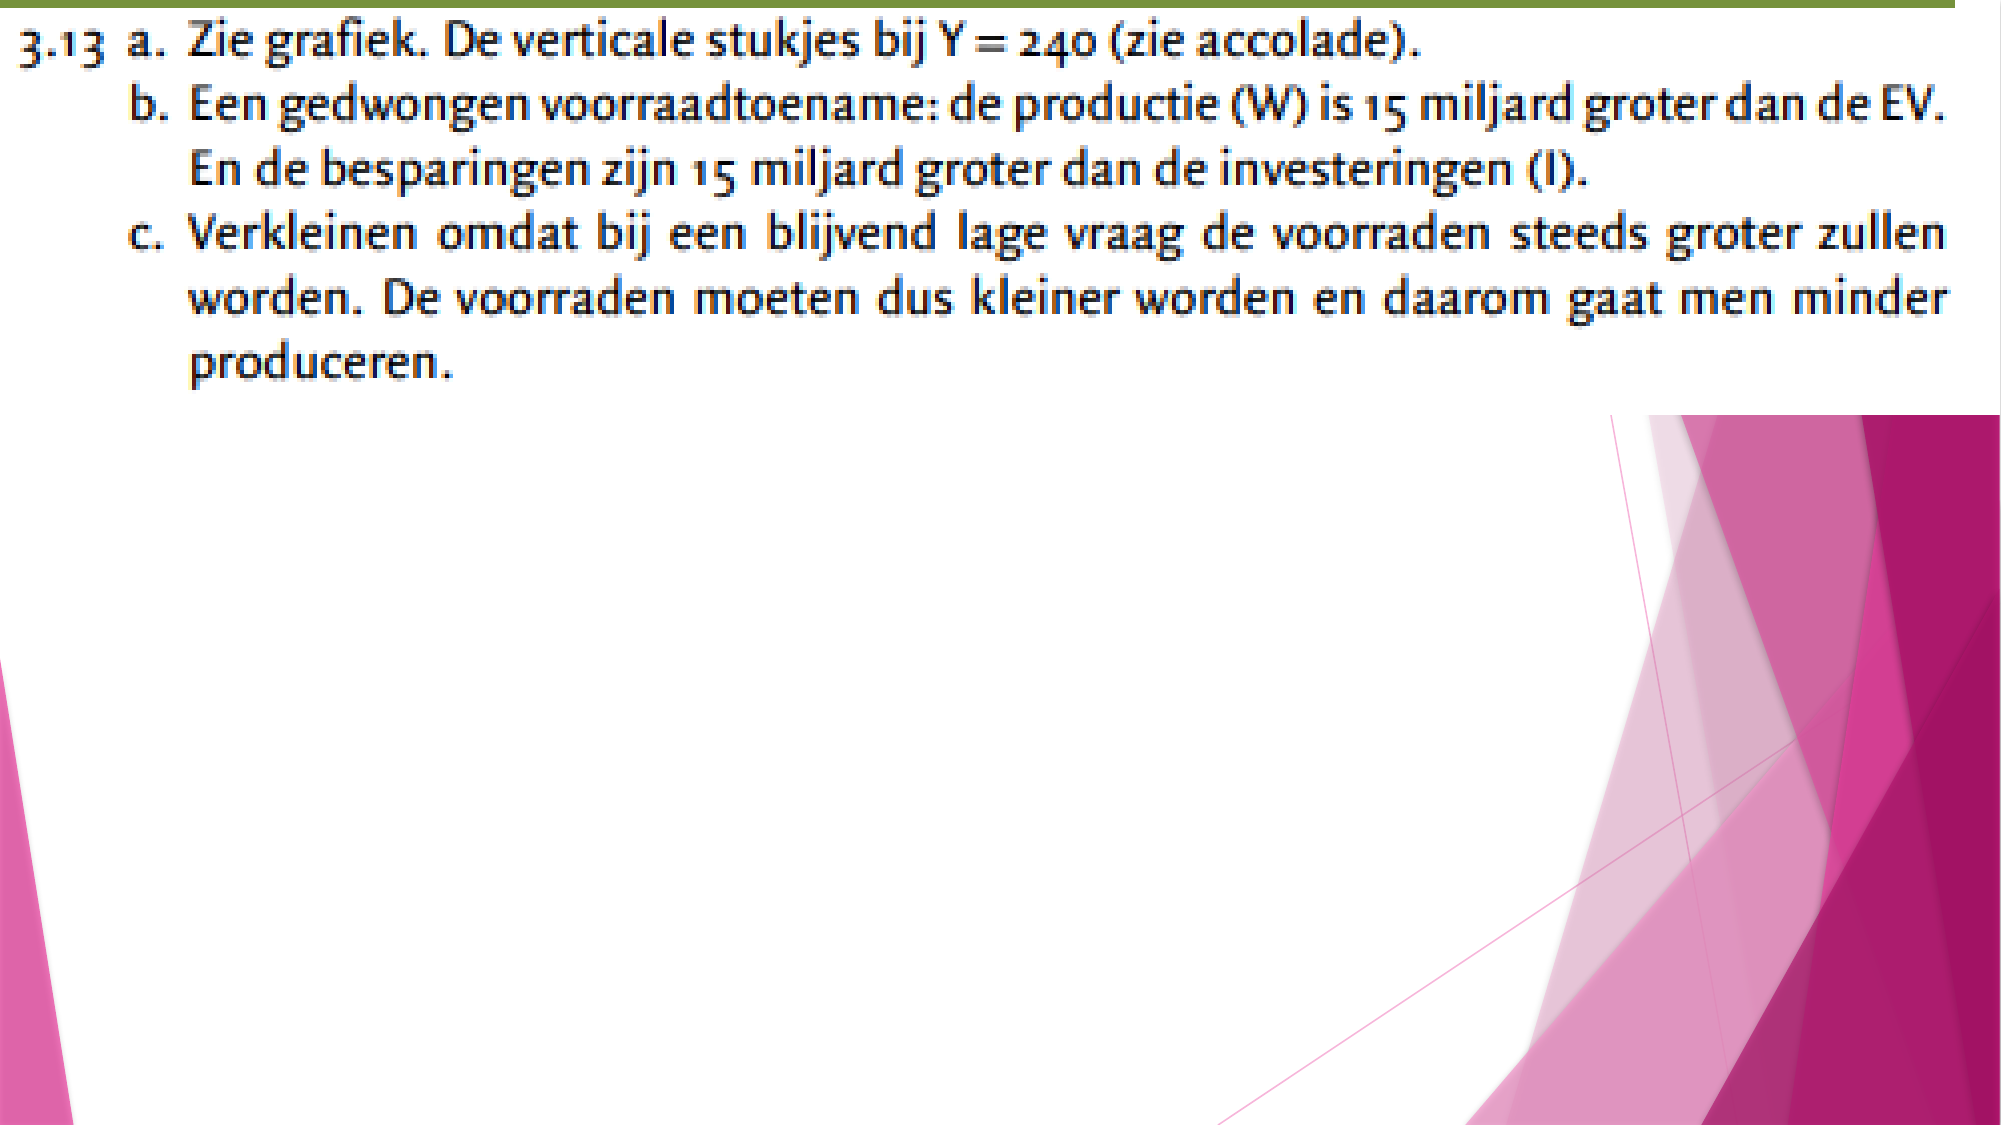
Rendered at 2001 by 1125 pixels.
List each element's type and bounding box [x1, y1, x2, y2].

picture [0, 0, 2000, 415]
